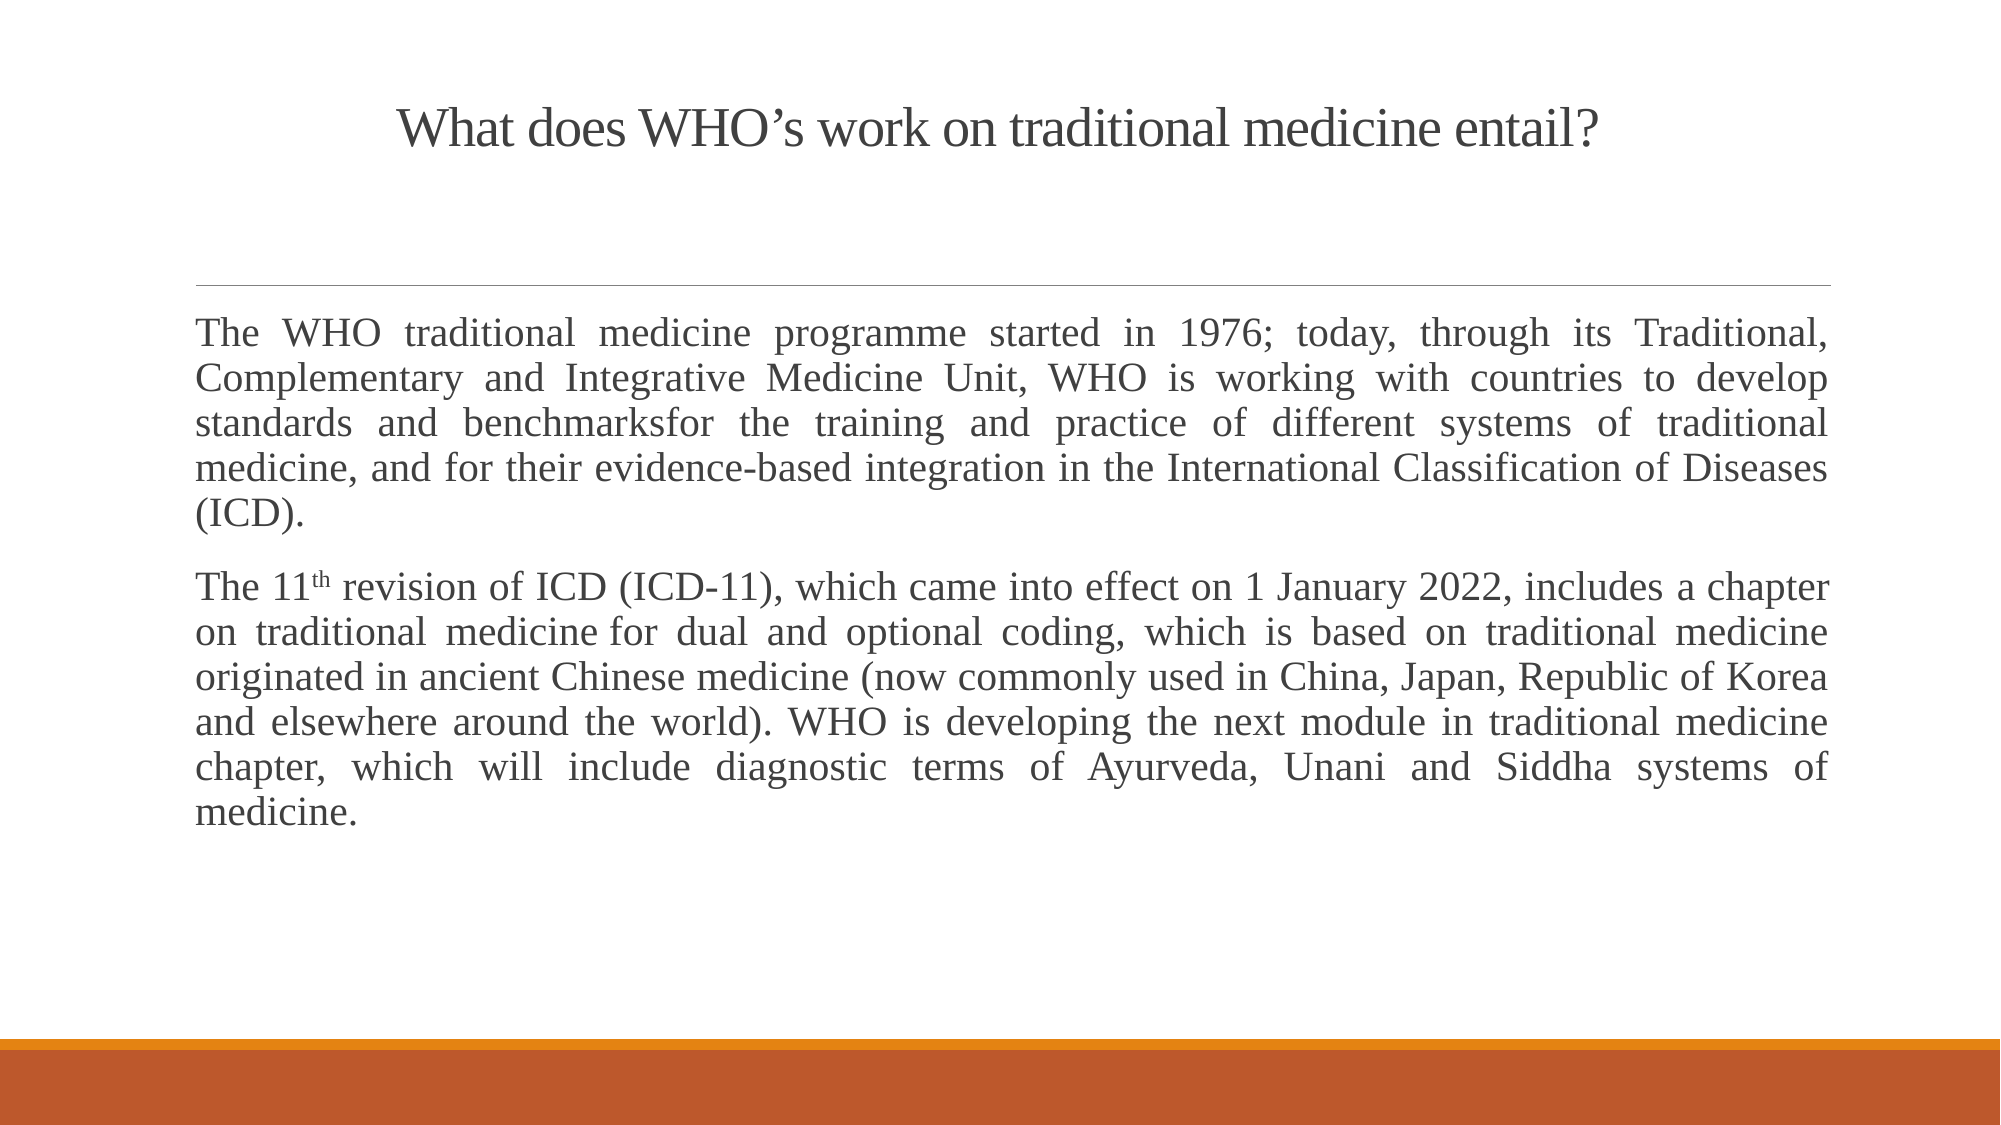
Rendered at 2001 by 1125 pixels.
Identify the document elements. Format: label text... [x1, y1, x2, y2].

title What does WHO’s work on traditional medicine entail? [180, 47, 1830, 285]
list The WHO traditional medicine programme started in 1976; today, through its Traditional, Complementary and Integrative Medicine Unit, WHO is working with countries to develop standards and benchmarksfor the training and practice of different systems of traditional medicine, and for their evidence-based integration in the International Classification of Diseases (ICD). The 11th revision of ICD (ICD-11), which came into effect on 1 January 2022, includes a chapter on traditional medicine for dual and optional coding, which is based on traditional medicine originated in ancient Chinese medicine (now commonly used in China, Japan, Republic of Korea and elsewhere around the world). WHO is developing the next module in traditional medicine chapter, which will include diagnostic terms of Ayurveda, Unani and Siddha systems of medicine. [180, 302, 1830, 963]
